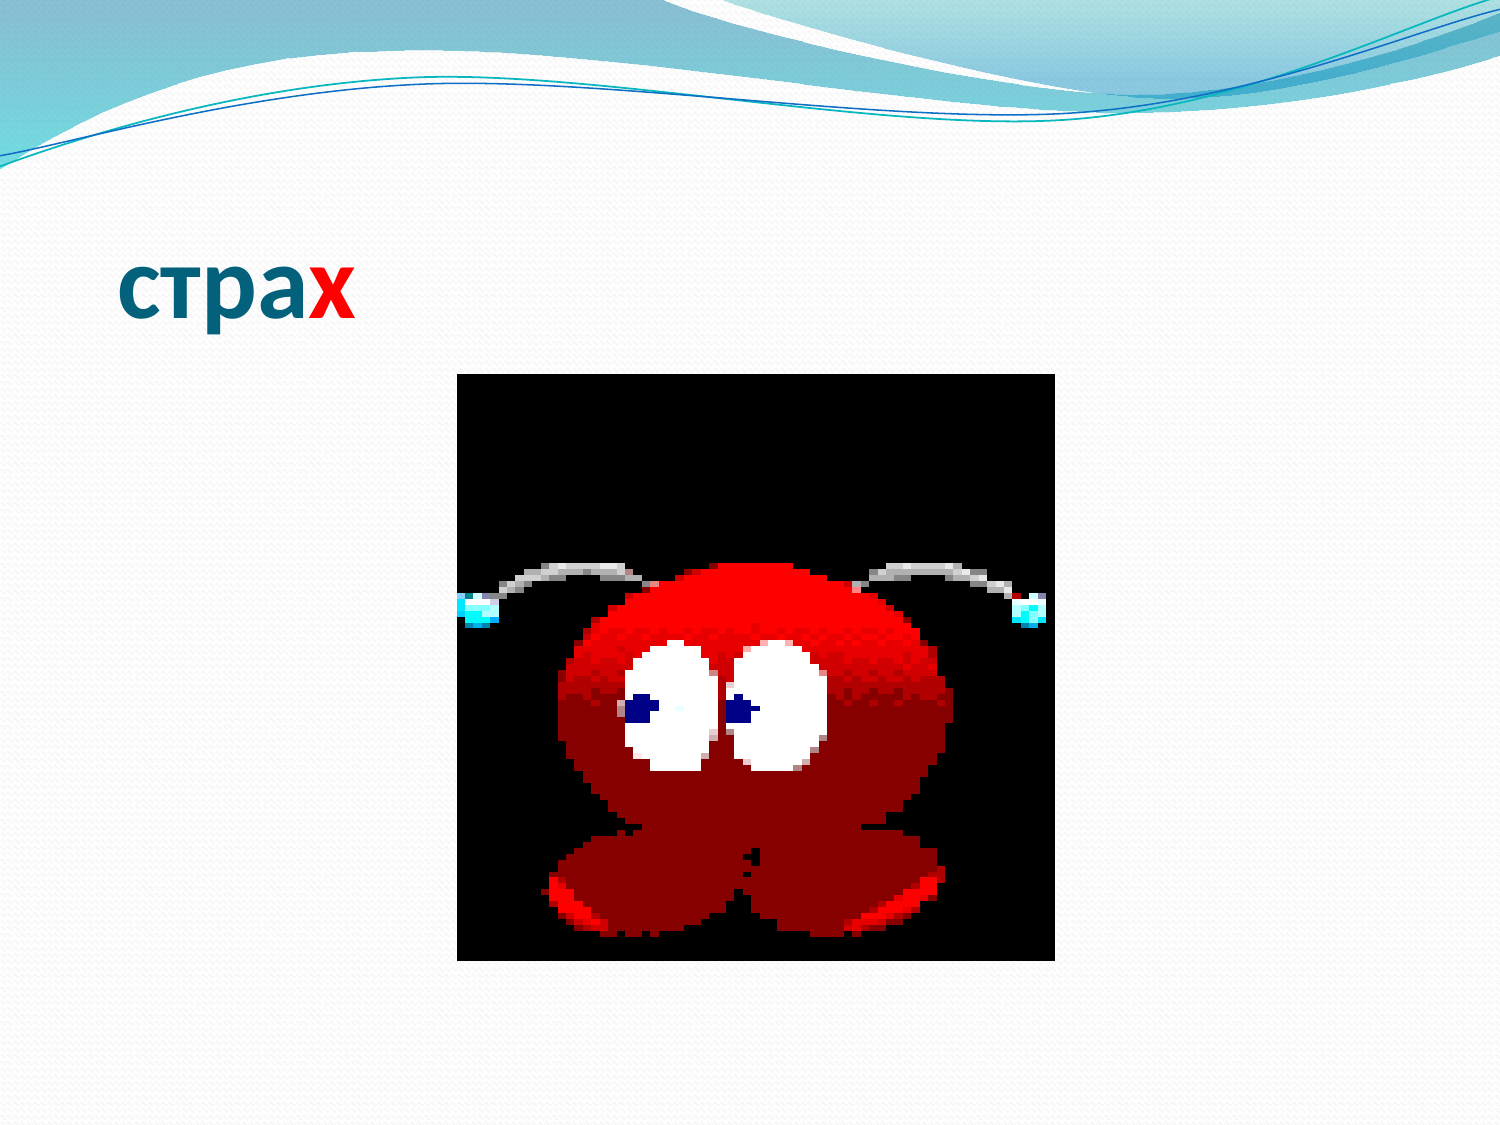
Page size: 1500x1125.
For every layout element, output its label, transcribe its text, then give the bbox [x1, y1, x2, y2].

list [456, 374, 1055, 962]
title страх [117, 152, 1468, 340]
